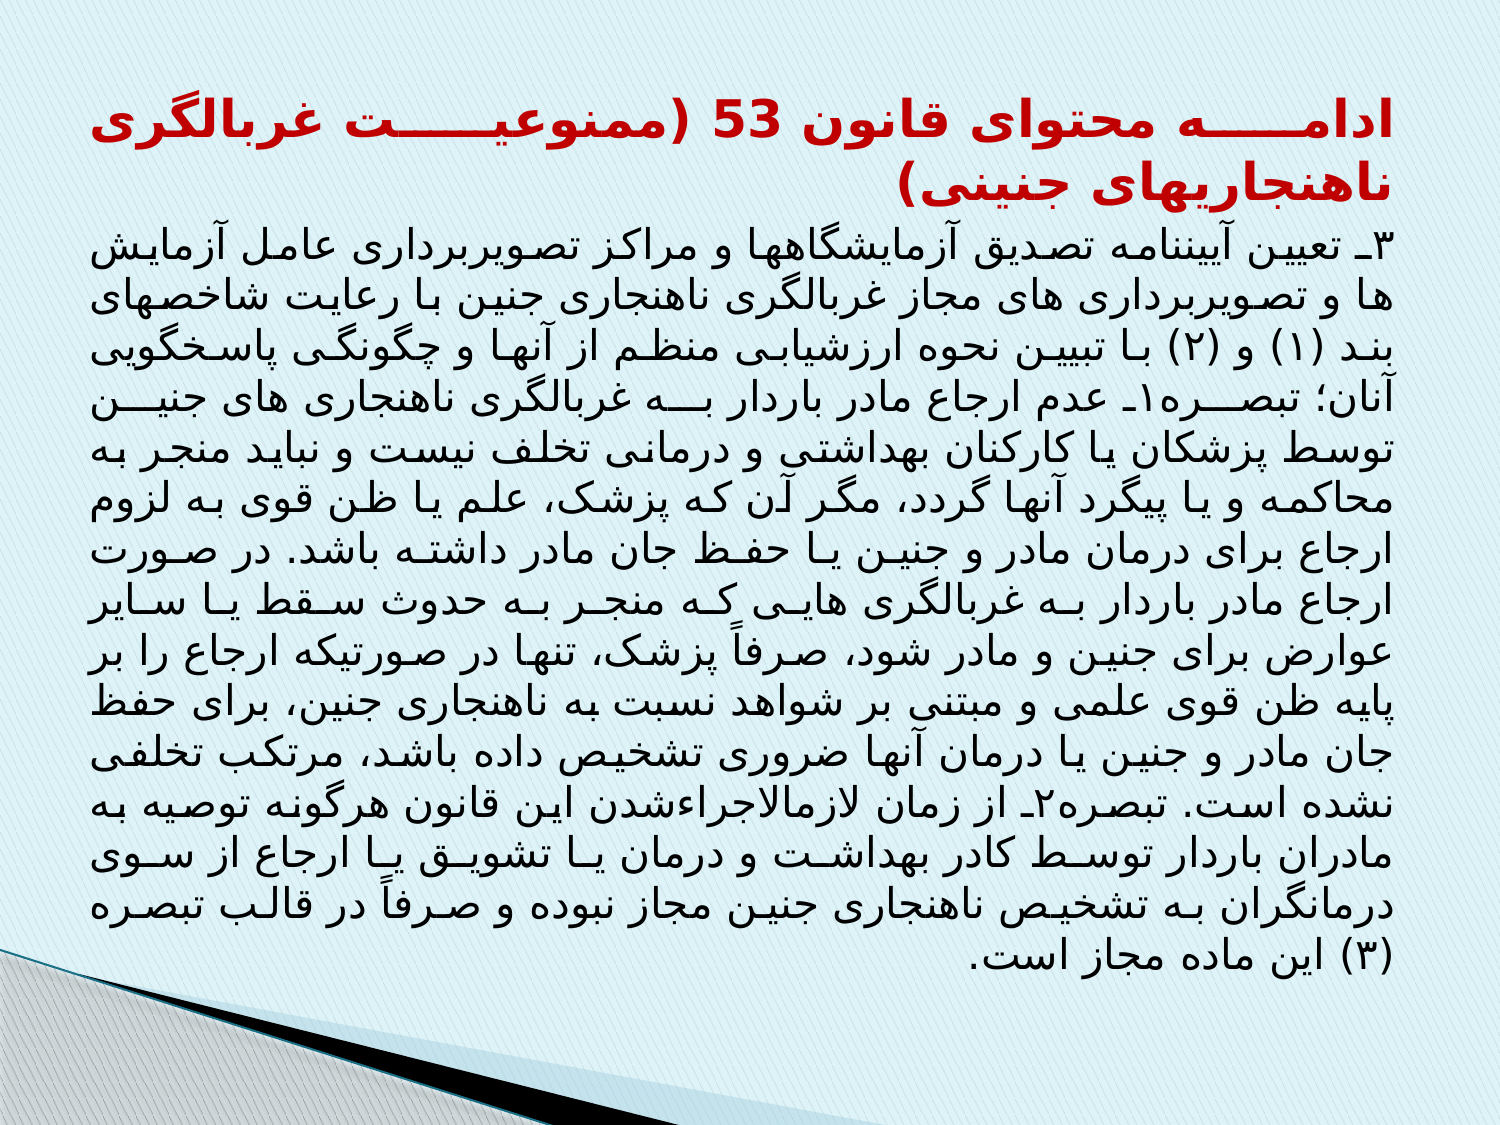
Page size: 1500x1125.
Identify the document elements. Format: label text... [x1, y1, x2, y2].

list ادامه محتوای قانون 53 (ممنوعیت غربالگری ناهنجاریهای جنینی) ۳ـ تعیین آیین­نامه تصدیق آزمایشگاهها و مراکز تصویربرداری عامل آزمایش ها و تصویربرداری های مجاز غربالگری ناهنجاری جنین با رعایت شاخص­های بند (۱) و (۲) با تبیین نحوه ارزشیابی منظم از آنها و چگونگی پاسخگویی آنان؛ تبصره۱ـ عدم ارجاع مادر باردار به غربالگری ناهنجاری های جنین توسط پزشکان یا کارکنان بهداشتی و درمانی تخلف نیست و نباید منجر به محاکمه و یا پیگرد آنها گردد، مگر آن که پزشک، علم یا ظن قوی به لزوم ارجاع برای درمان مادر و جنین یا حفظ جان مادر داشته باشد. در صورت ارجاع مادر باردار به غربالگری هایی که منجر به حدوث سقط یا سایر عوارض برای جنین و مادر شود، صرفاً پزشک، تنها در صورتی­که ارجاع را بر پایه ظن قوی علمی و مبتنی بر شواهد نسبت به ناهنجاری جنین، برای حفظ جان مادر و جنین یا درمان آنها ضروری تشخیص داده باشد، مرتکب تخلفی نشده است. تبصره۲ـ از زمان لازم­الاجراءشدن این قانون هرگونه توصیه به مادران باردار توسط کادر بهداشت و درمان یا تشویق یا ارجاع از سوی درمانگران به تشخیص ناهنجاری جنین مجاز نبوده و صرفاً در قالب تبصره (۳) این ماده مجاز است. [75, 78, 1425, 986]
